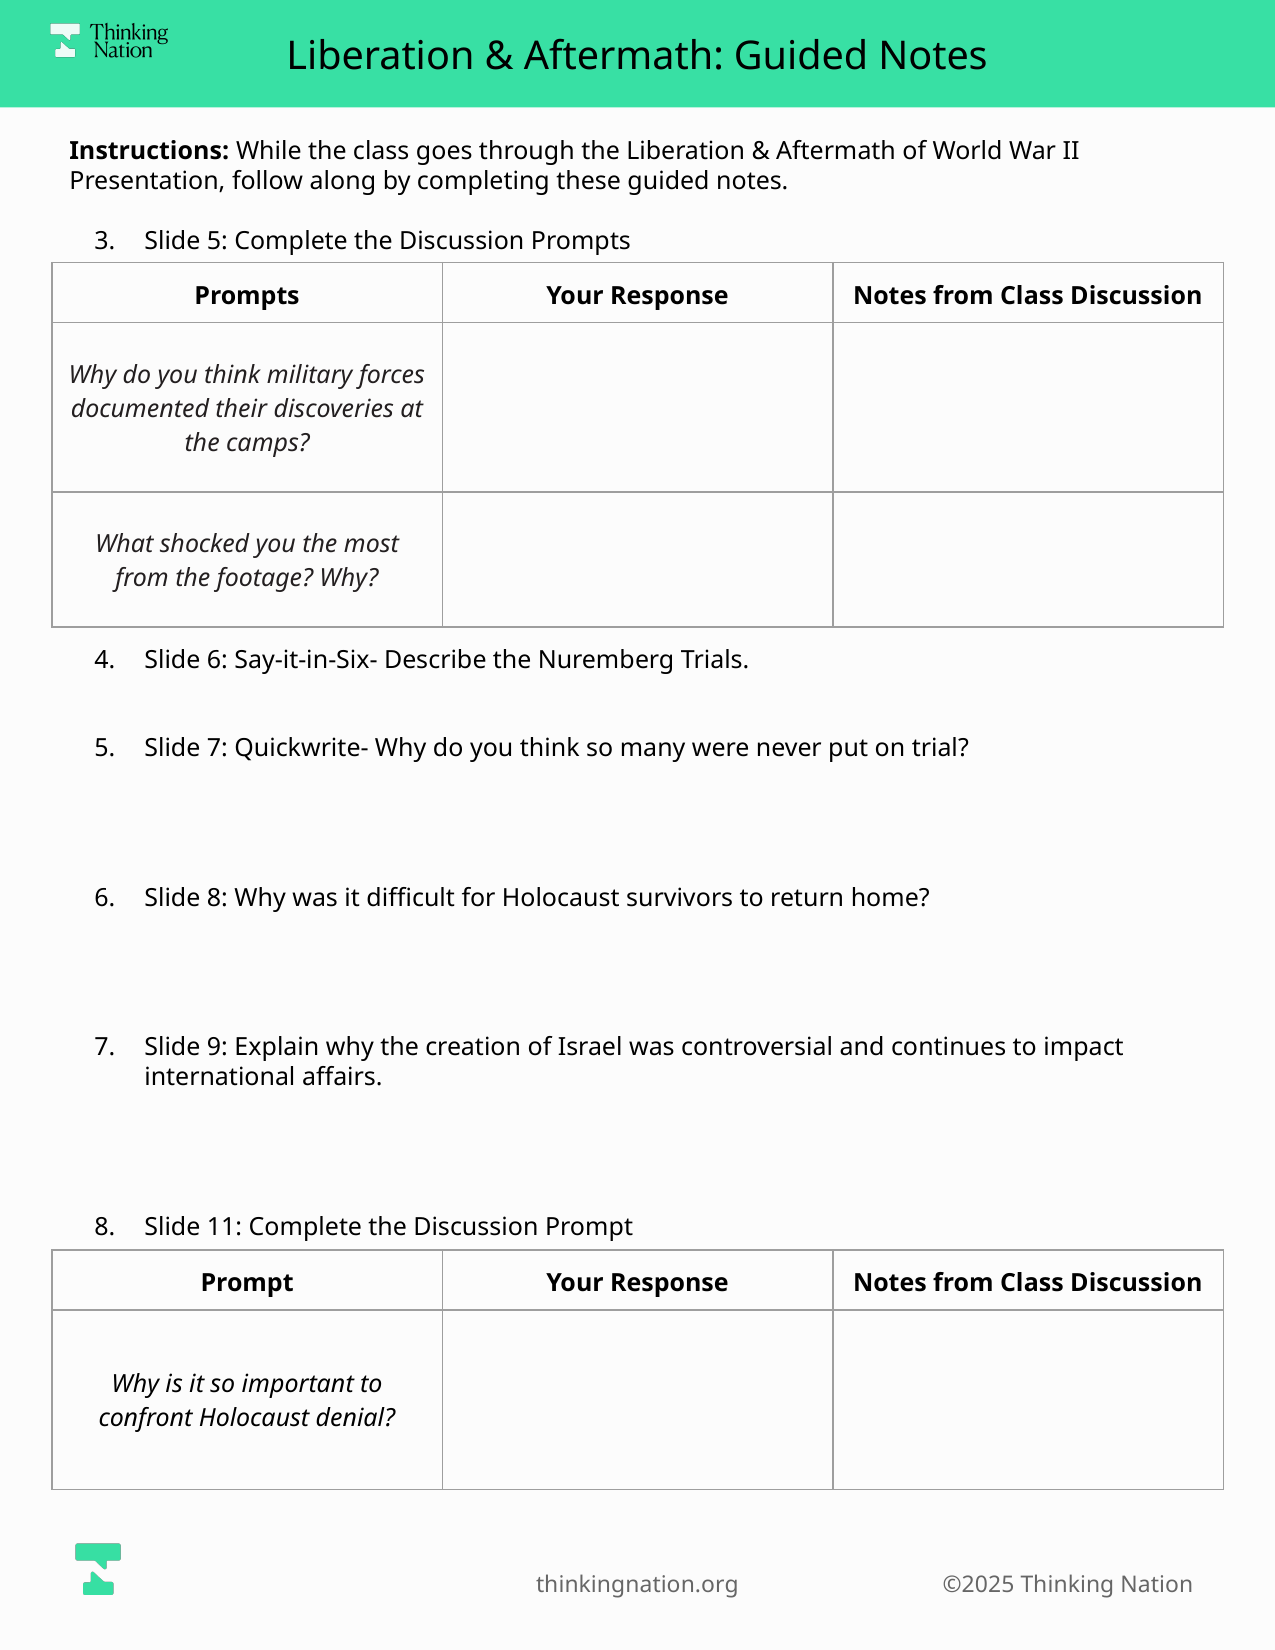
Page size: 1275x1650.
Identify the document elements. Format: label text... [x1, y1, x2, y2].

text_box thinkingnation.org [486, 1553, 789, 1605]
table_header Notes from Class Discussion [834, 263, 1223, 322]
text_box Instructions: While the class goes through the Liberation & Aftermath of World War II Presentation, follow along by completing these guided notes. Slide 5: Complete the Discussion Prompts Slide 6: Say-it-in-Six- Describe the Nuremberg Trials. Slide 7: Quickwrite- Why do you think so many were never put on trial? Slide 8: Why was it difficult for Holocaust survivors to return home? Slide 9: Explain why the creation of Israel was controversial and continues to impact international affairs. Slide 11: Complete the Discussion Prompt [54, 120, 1221, 262]
text_box Liberation & Aftermath: Guided Notes [0, 0, 1275, 108]
table_cell What shocked you the most from the footage? Why? [53, 493, 442, 626]
table_cell [443, 323, 832, 491]
text_box ©2025 Thinking Nation [907, 1553, 1210, 1605]
table_header Prompts [53, 263, 442, 322]
picture [36, 12, 172, 69]
text_box Instructions: While the class goes through the Liberation & Aftermath of World War II Presentation, follow along by completing these guided notes. Slide 5: Complete the Discussion Prompts Slide 6: Say-it-in-Six- Describe the Nuremberg Trials. Slide 7: Quickwrite- Why do you think so many were never put on trial? Slide 8: Why was it difficult for Holocaust survivors to return home? Slide 9: Explain why the creation of Israel was controversial and continues to impact international affairs. Slide 11: Complete the Discussion Prompt [54, 628, 1221, 1249]
table_header Prompt [53, 1251, 442, 1309]
table_cell [834, 493, 1223, 626]
table_cell [834, 323, 1223, 491]
table_header Your Response [443, 263, 832, 322]
picture [62, 1533, 134, 1605]
table_cell Why do you think military forces documented their discoveries at the camps? [53, 323, 442, 491]
table_header Your Response [443, 1251, 832, 1309]
table_cell [443, 493, 832, 626]
table_header Notes from Class Discussion [834, 1251, 1223, 1309]
table_cell Why is it so important to confront Holocaust denial? [53, 1311, 442, 1489]
table_cell [443, 1311, 832, 1489]
table_cell [834, 1311, 1223, 1489]
